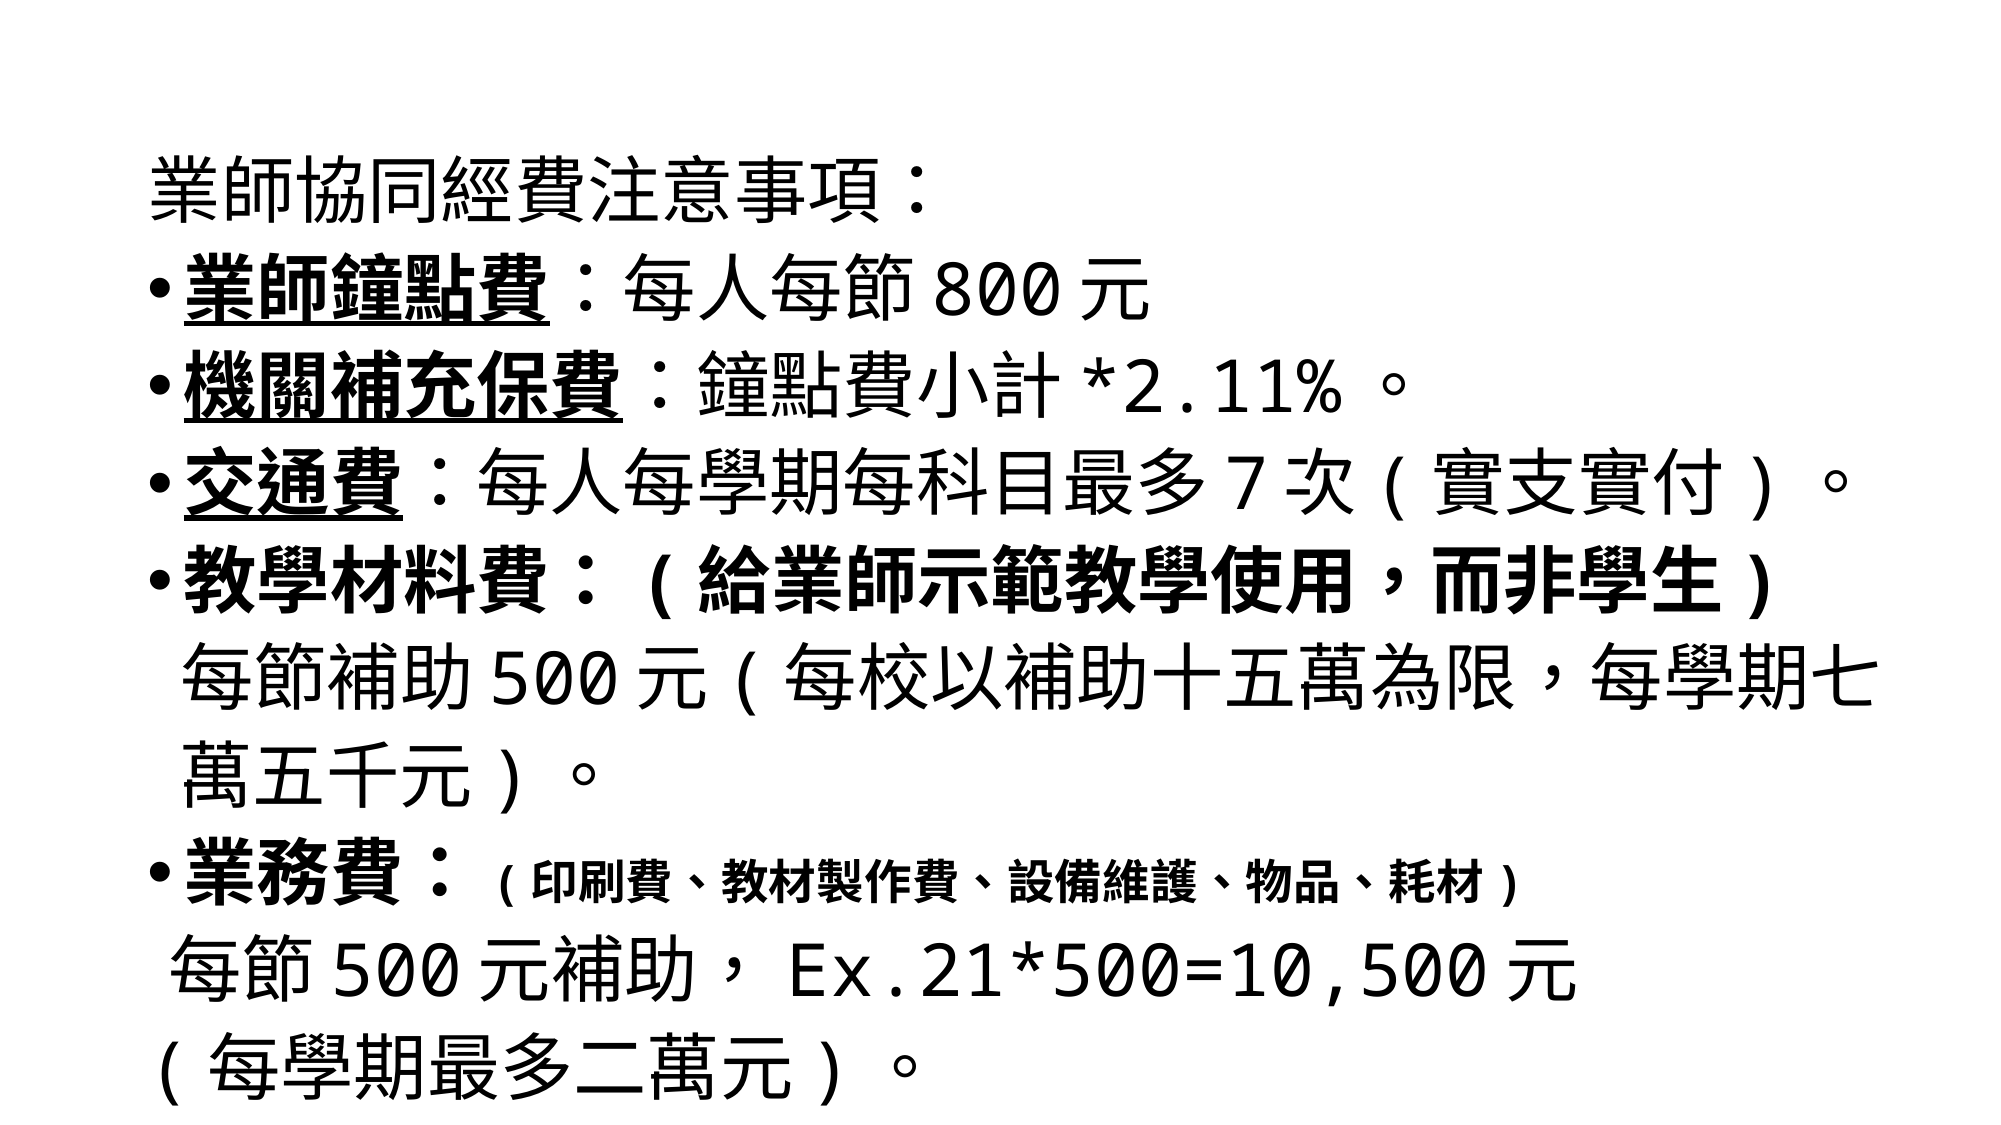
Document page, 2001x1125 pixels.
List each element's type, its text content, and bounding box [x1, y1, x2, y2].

list 業師協同經費注意事項： 業師鐘點費：每人每節800元 機關補充保費：鐘點費小計*2.11%。 交通費：每人每學期每科目最多7次(實支實付)。 教學材料費：(給業師示範教學使用，而非學生) 每節補助500元(每校以補助十五萬為限，每學期七 萬五千元)。 業務費：(印刷費、教材製作費、設備維護、物品、耗材) 每節500元補助，Ex.21*500=10,500元 (每學期最多二萬元)。 [132, 146, 1908, 1125]
